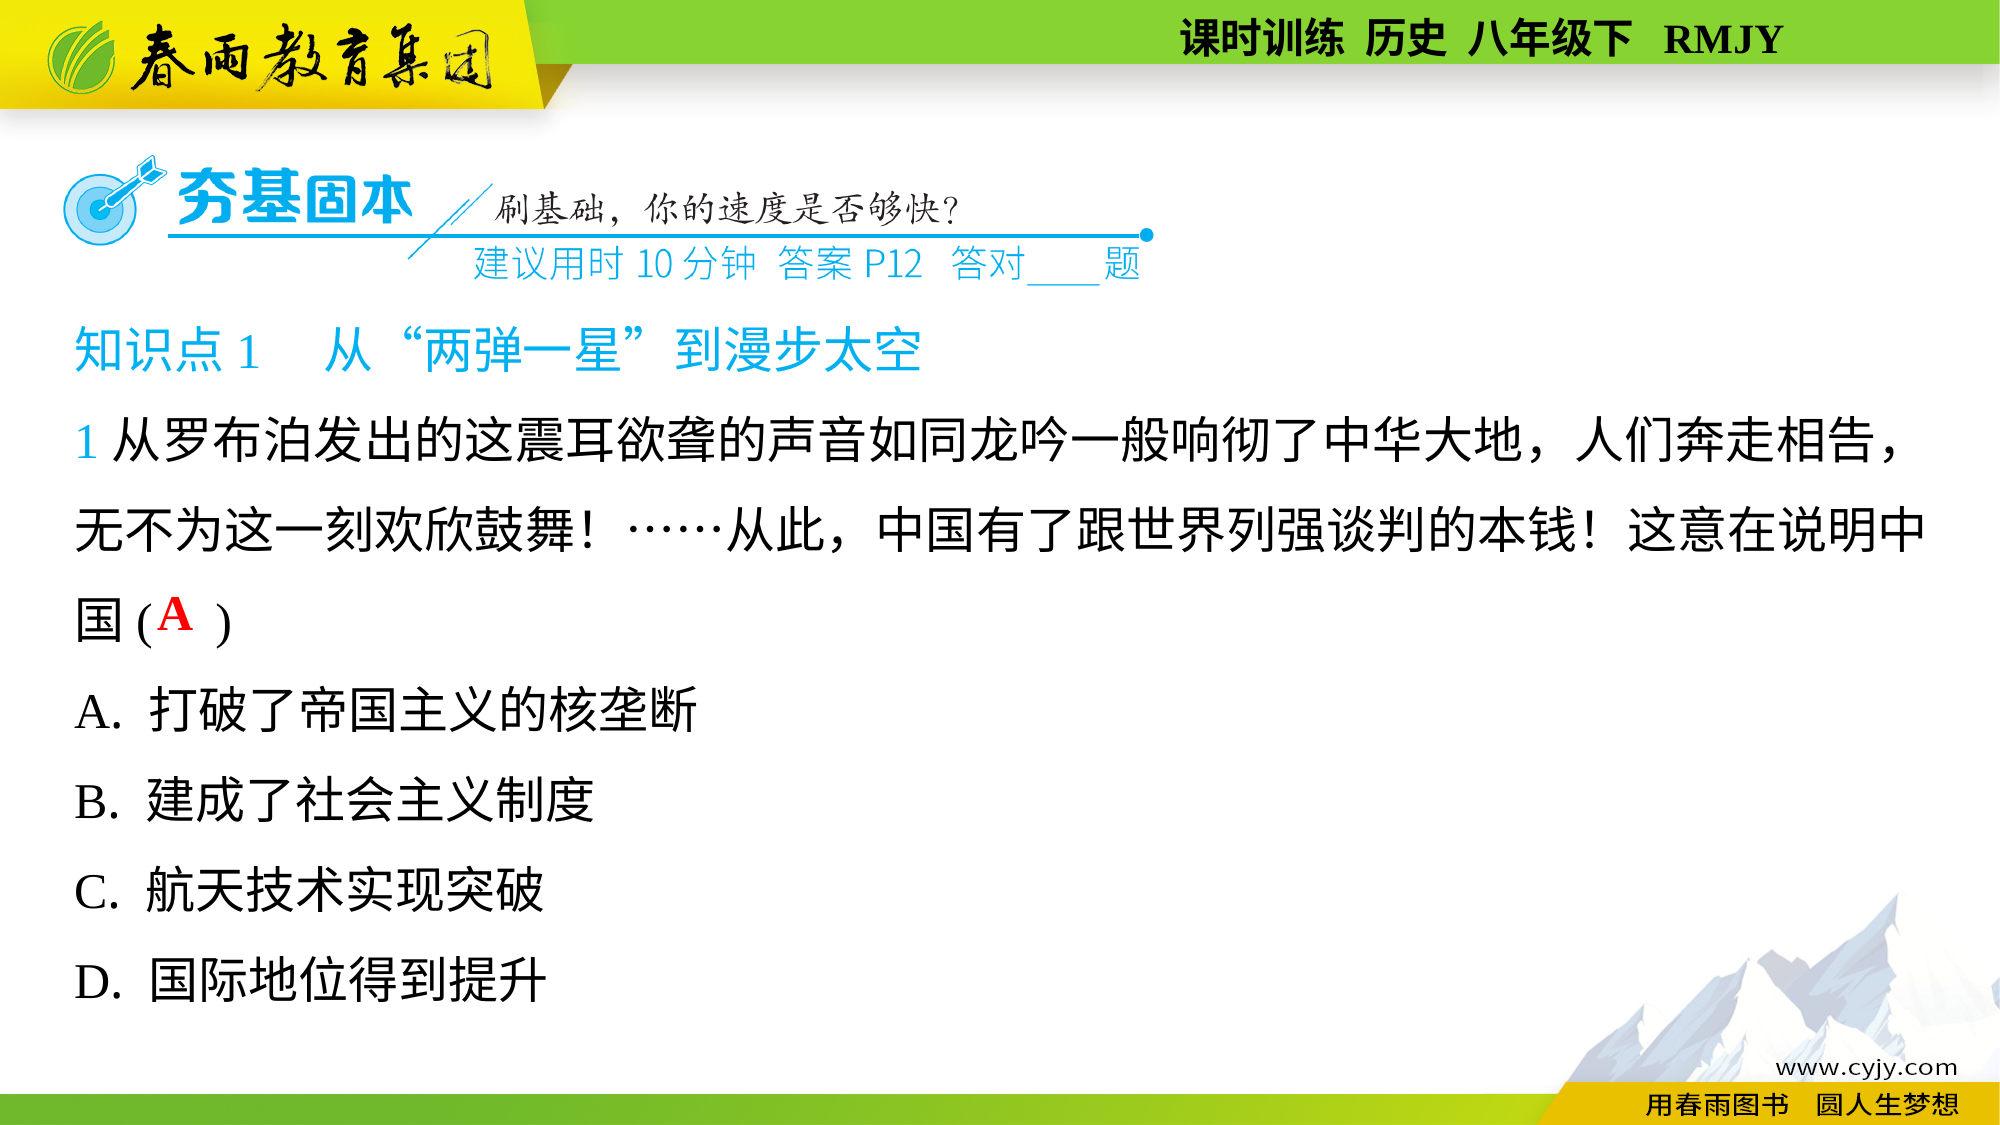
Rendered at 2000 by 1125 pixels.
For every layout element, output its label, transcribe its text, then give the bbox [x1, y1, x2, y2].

text_box A [142, 572, 209, 648]
picture [0, 0, 2000, 1125]
list 知识点1 从“两弹一星”到漫步太空 1从罗布泊发出的这震耳欲聋的声音如同龙吟一般响彻了中华大地，人们奔走相告，无不为这一刻欢欣鼓舞！……从此，中国有了跟世界列强谈判的本钱！这意在说明中国( ) A. 打破了帝国主义的核垄断 B. 建成了社会主义制度 C. 航天技术实现突破 D. 国际地位得到提升 [59, 280, 1944, 1023]
